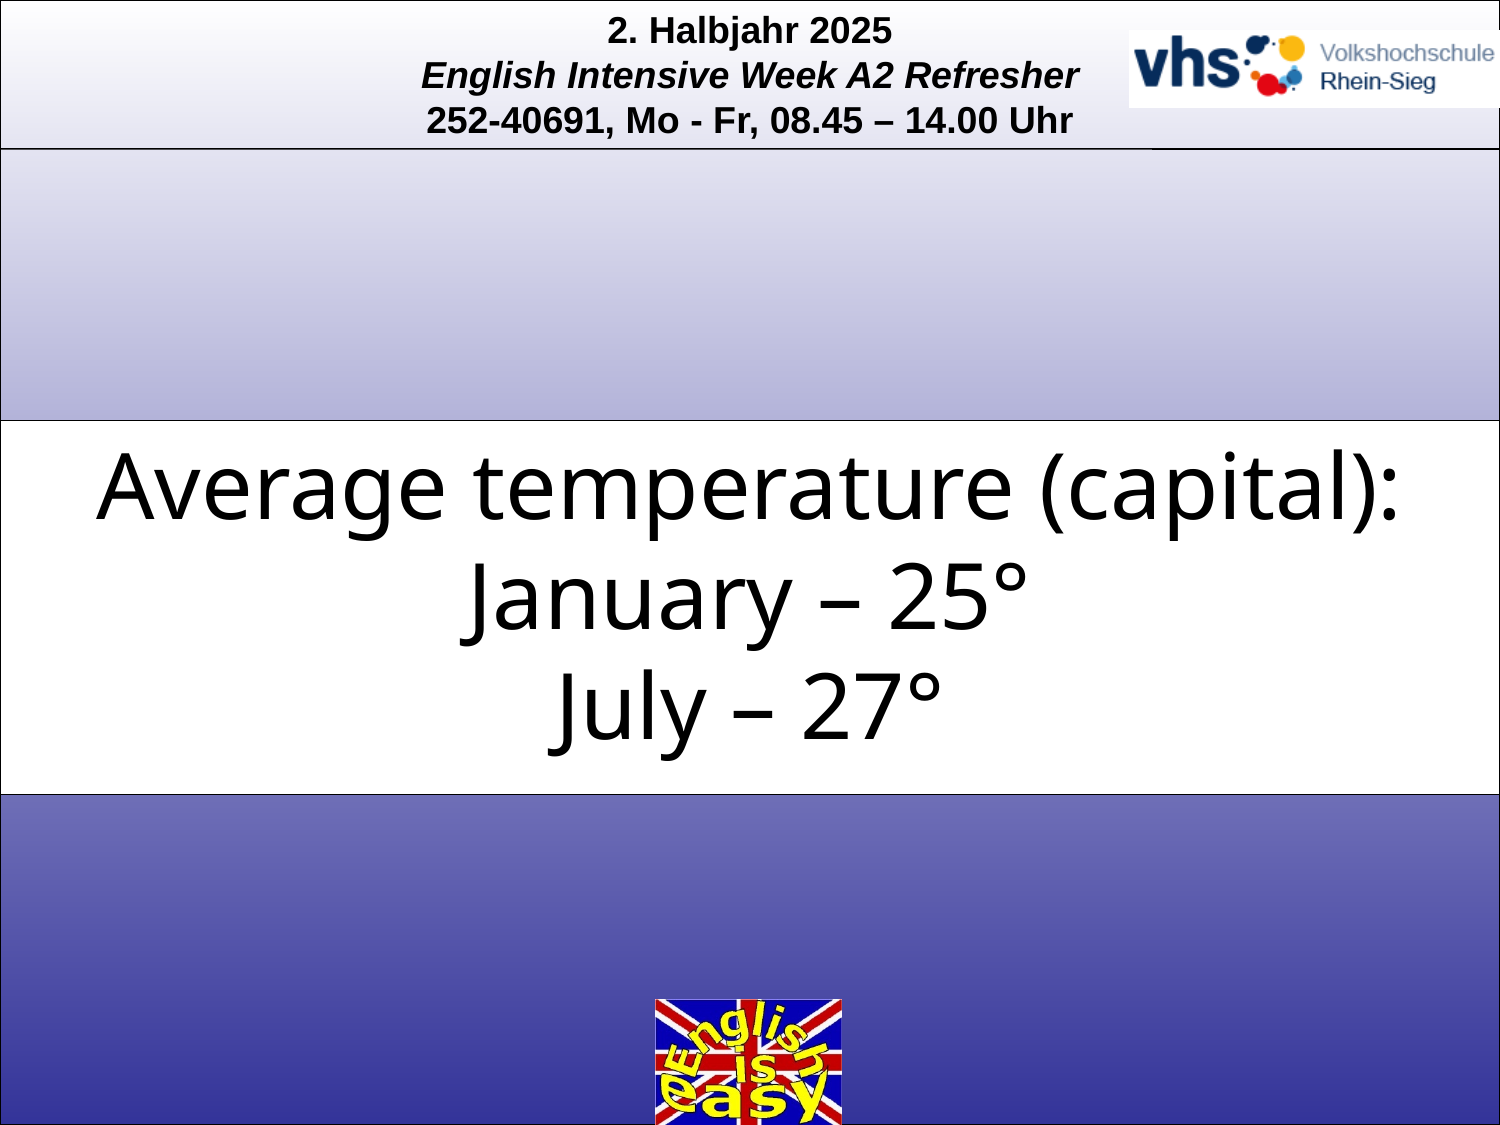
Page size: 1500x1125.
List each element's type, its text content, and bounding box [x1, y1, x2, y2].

title Average temperature (capital): January – 25° July – 27° [0, 420, 1500, 795]
picture [1129, 30, 1500, 108]
picture [655, 999, 842, 1125]
